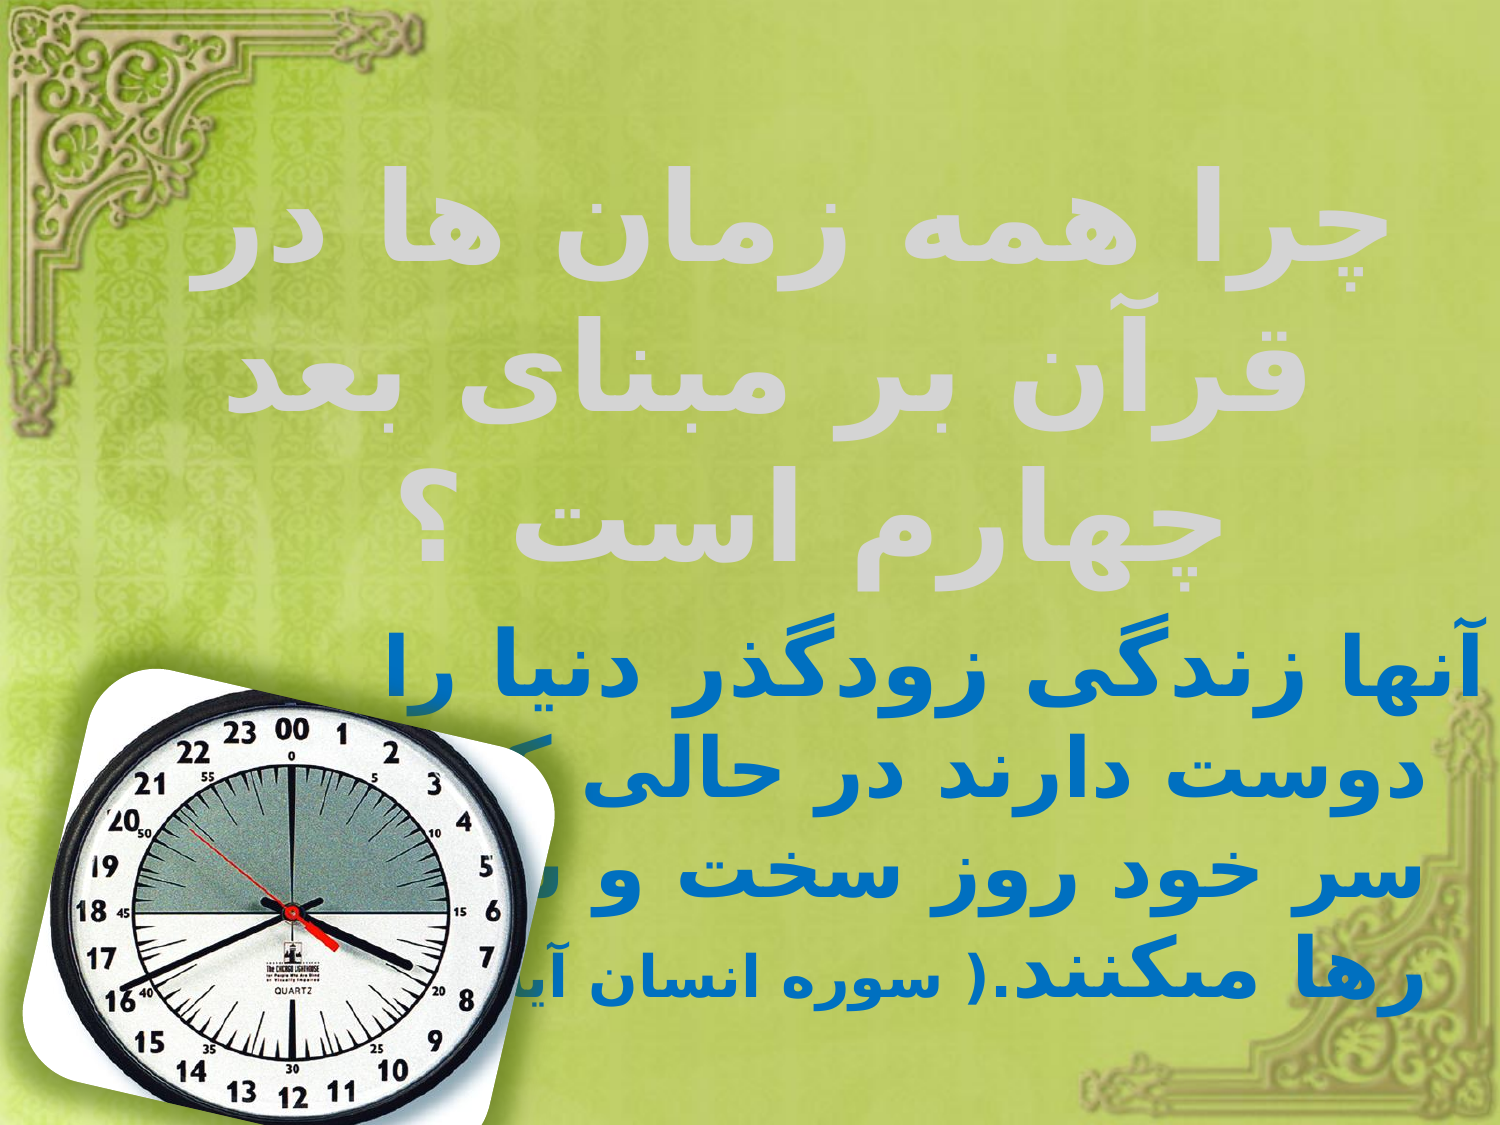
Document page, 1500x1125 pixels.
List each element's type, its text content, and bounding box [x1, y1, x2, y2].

list چرا همه زمان ها در قرآن بر مبنای بعد چهارم است ؟ آنها زندگى زودگذر دنيا را دوست دارند در حالى كه پشت سر خود روز سخت و سنگينى را رها مى‏كنند.( سوره انسان آیه 27) [93, 128, 1500, 949]
picture [0, 0, 1500, 1125]
